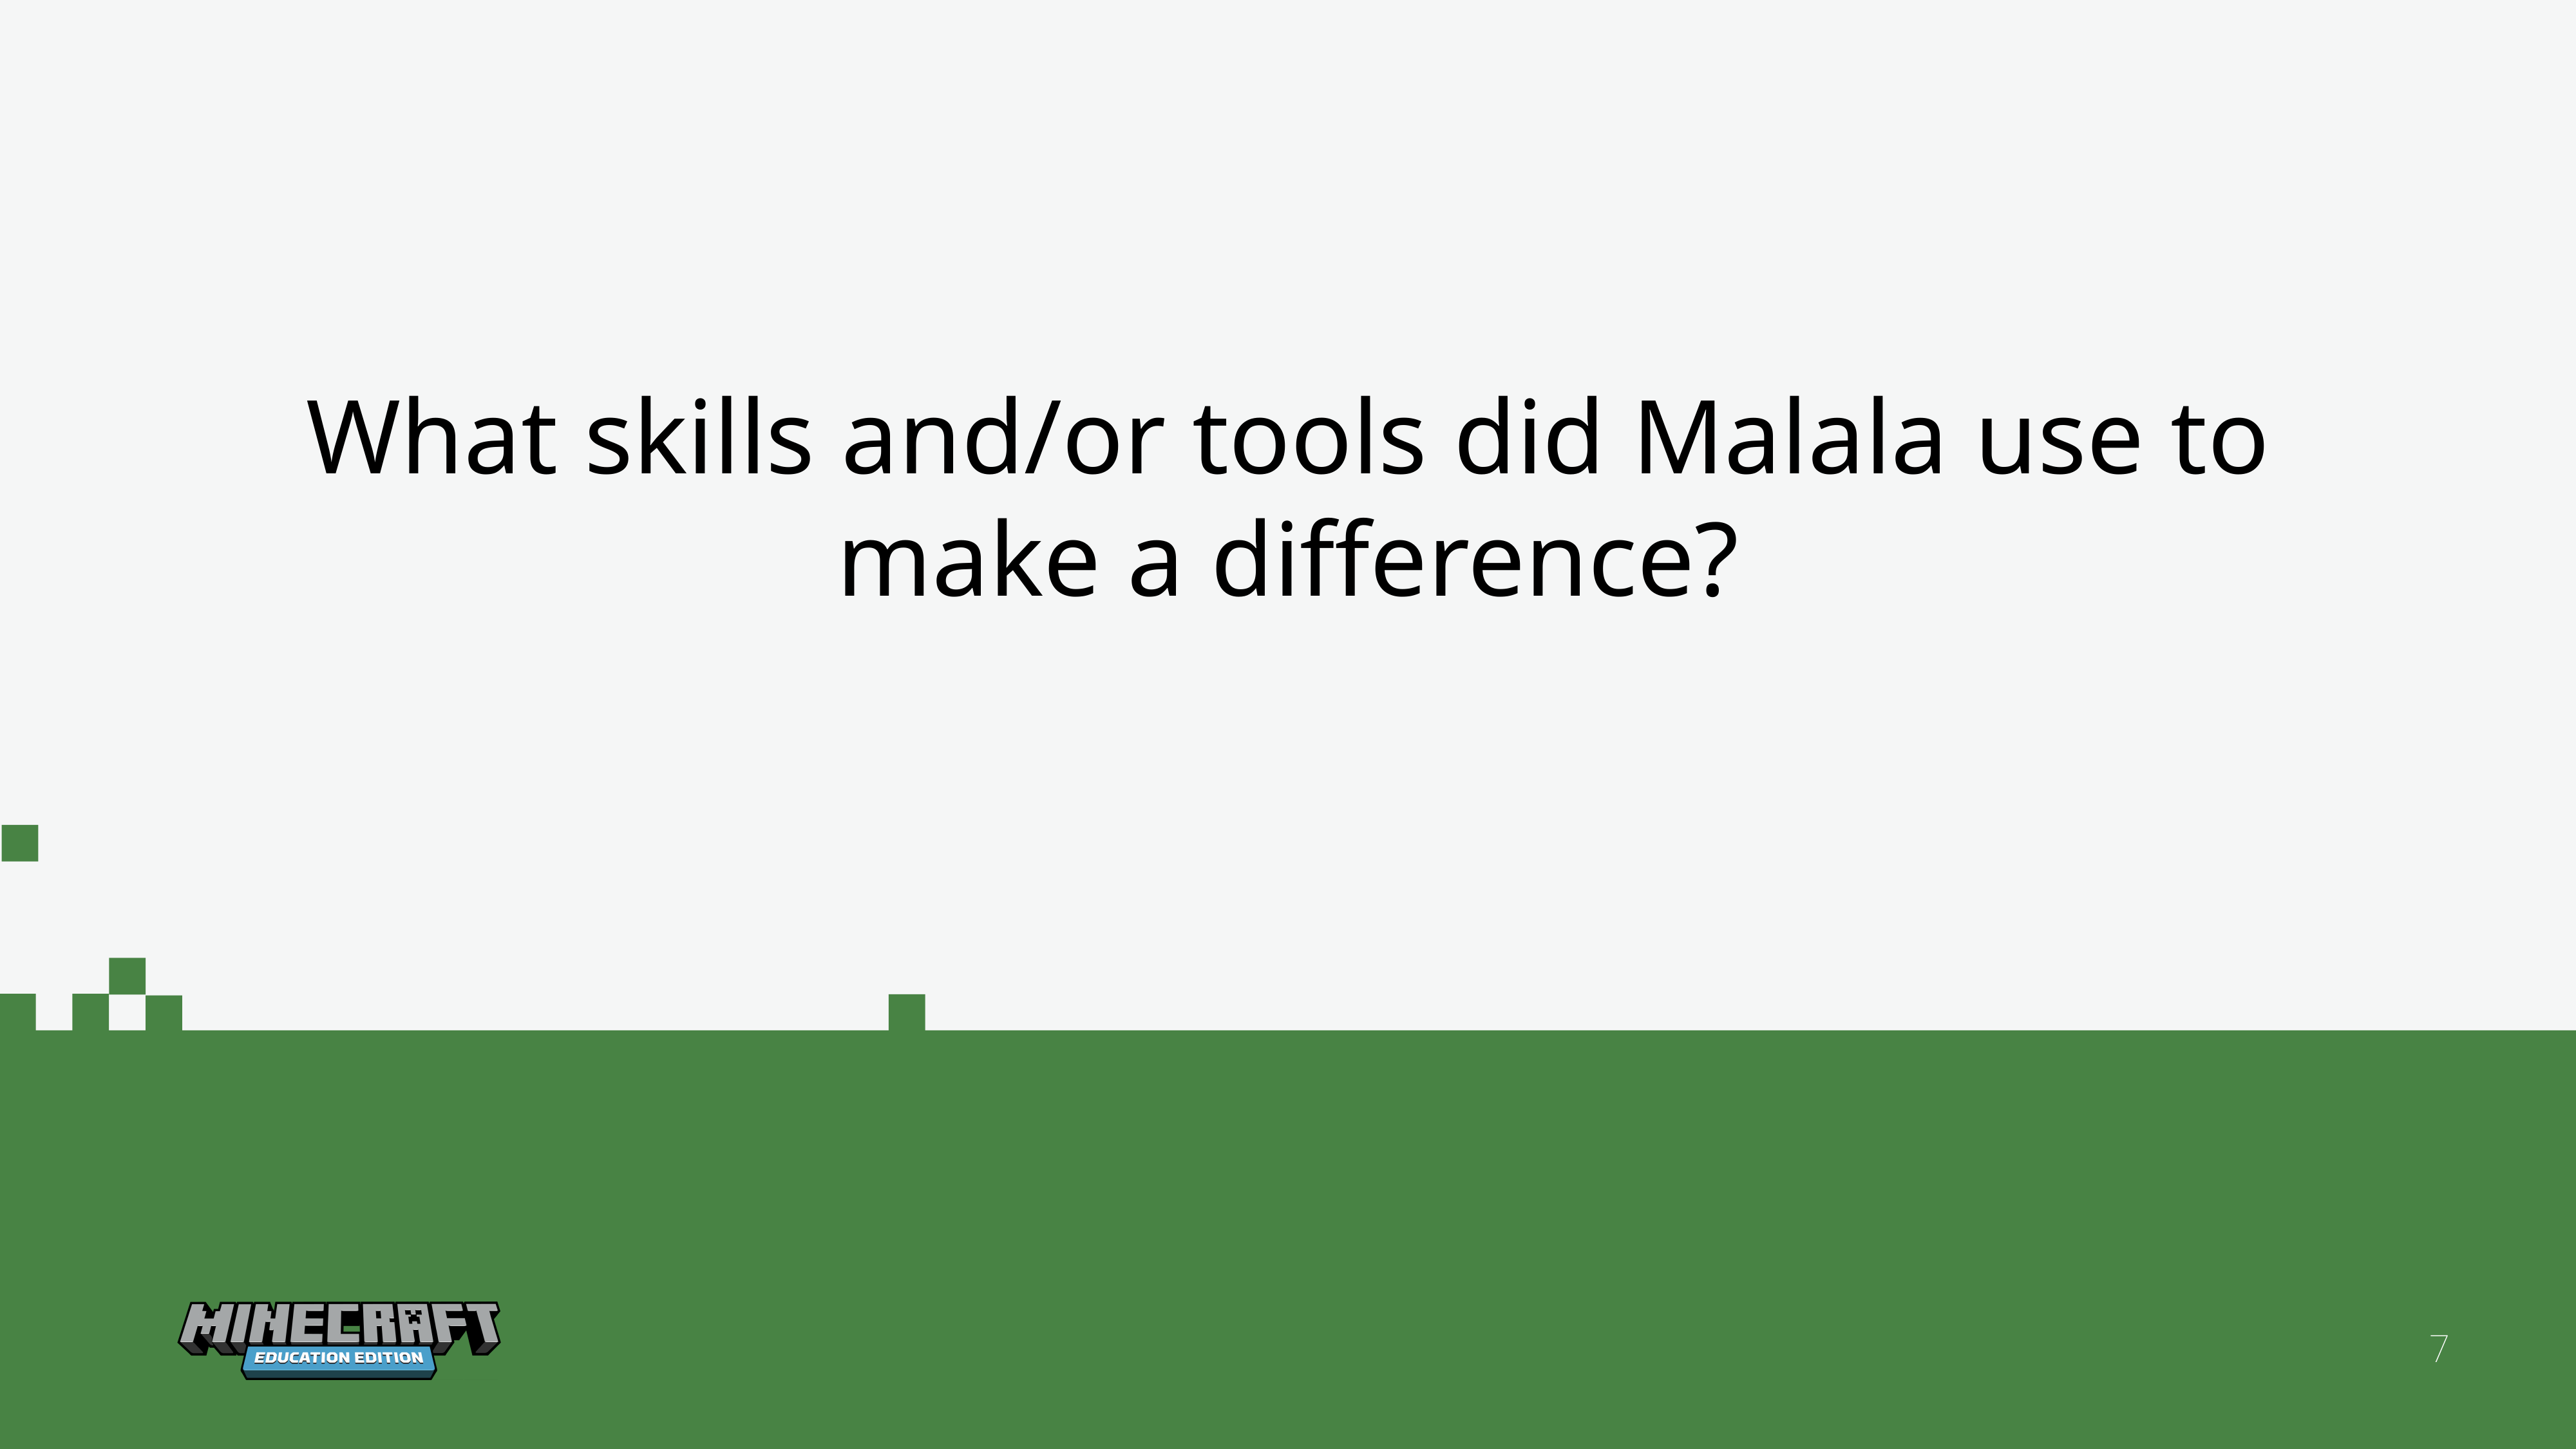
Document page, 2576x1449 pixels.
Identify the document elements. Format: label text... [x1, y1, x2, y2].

slide_number 7 [2401, 1298, 2478, 1403]
title What skills and/or tools did Malala use to make a difference? [253, 345, 2323, 688]
picture [177, 1302, 501, 1380]
